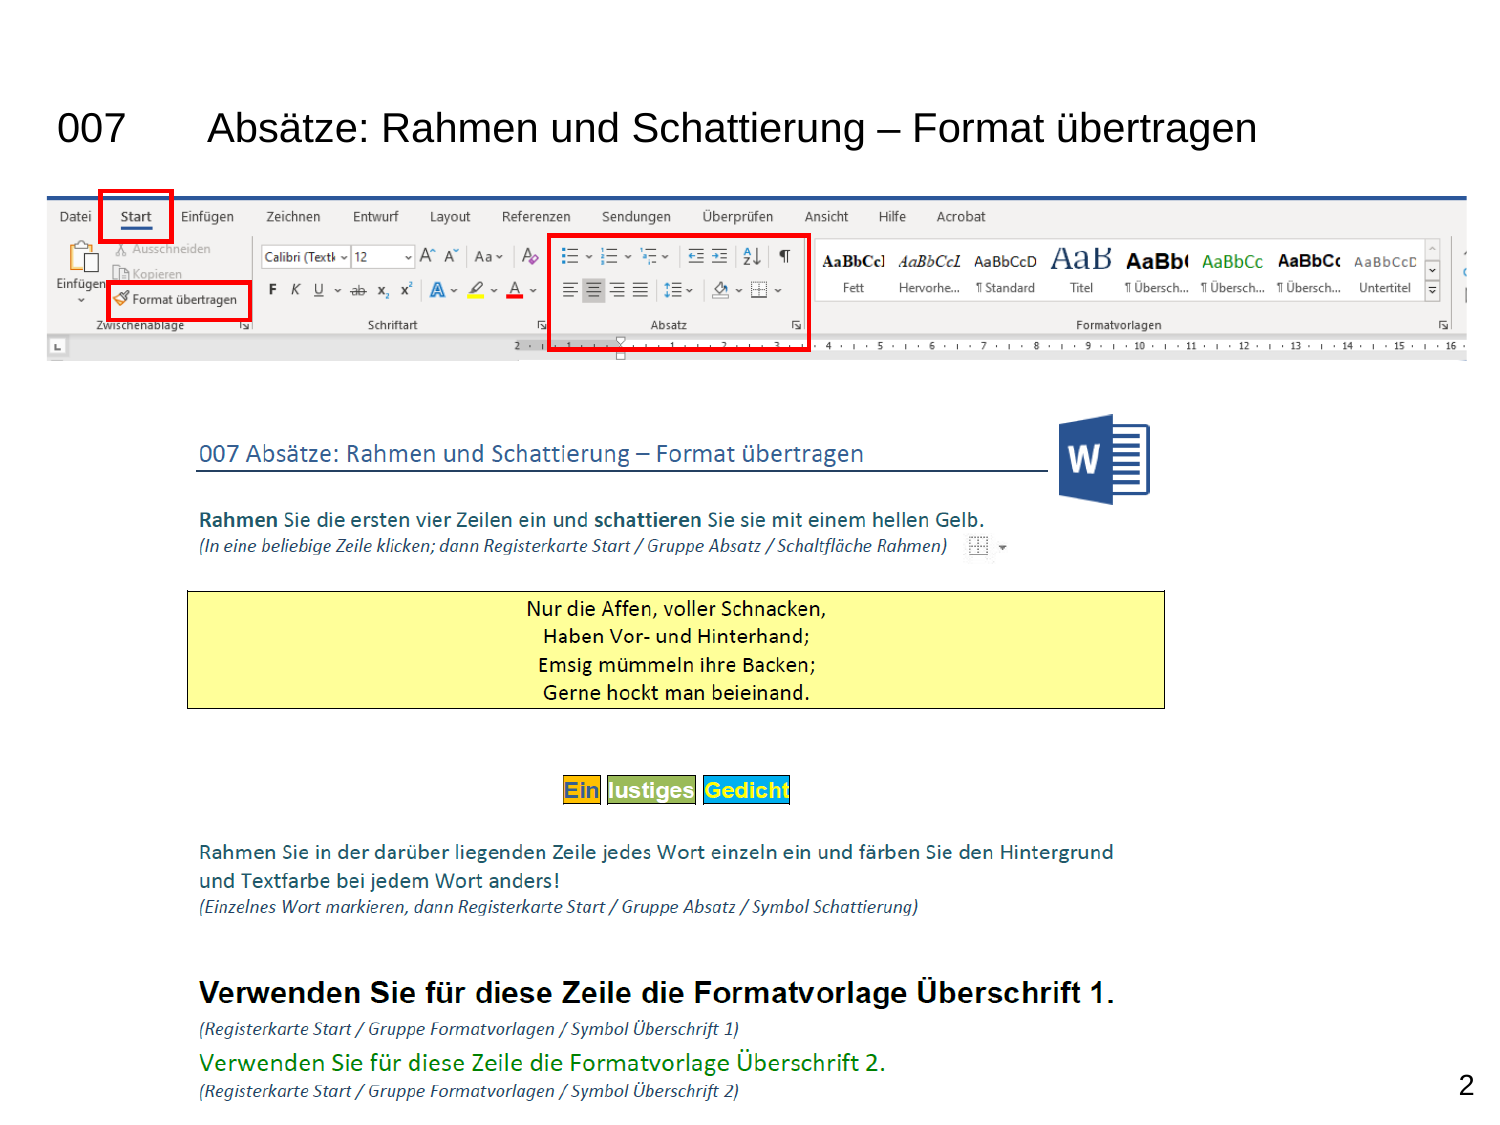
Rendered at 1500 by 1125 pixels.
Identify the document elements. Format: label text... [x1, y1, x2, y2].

list 007 Absätze: Rahmen und Schattierung – Format übertragen [41, 68, 1425, 161]
picture [179, 406, 1184, 1125]
slide_number 2 [1184, 1058, 1490, 1125]
picture [46, 196, 1467, 361]
text_box [99, 190, 172, 196]
